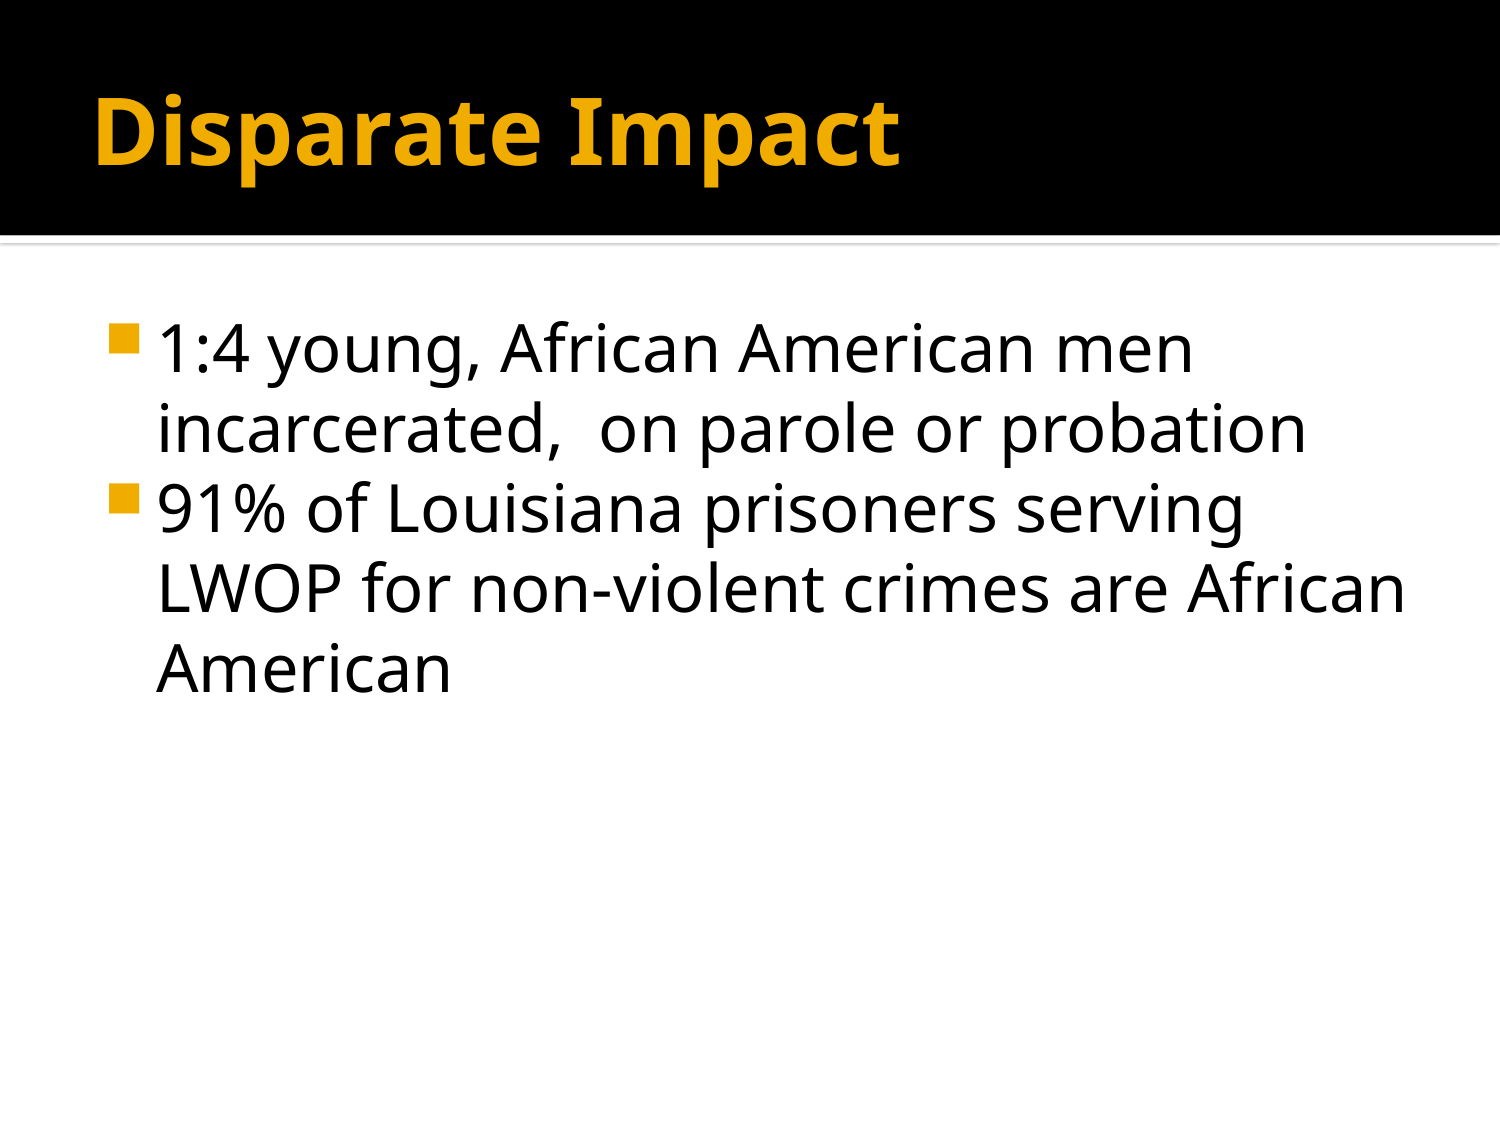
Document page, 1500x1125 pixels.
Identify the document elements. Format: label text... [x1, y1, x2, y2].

list 1:4 young, African American men incarcerated, on parole or probation 91% of Louisiana prisoners serving LWOP for non-violent crimes are African American [75, 291, 1425, 1050]
title Disparate Impact [75, 25, 1425, 231]
